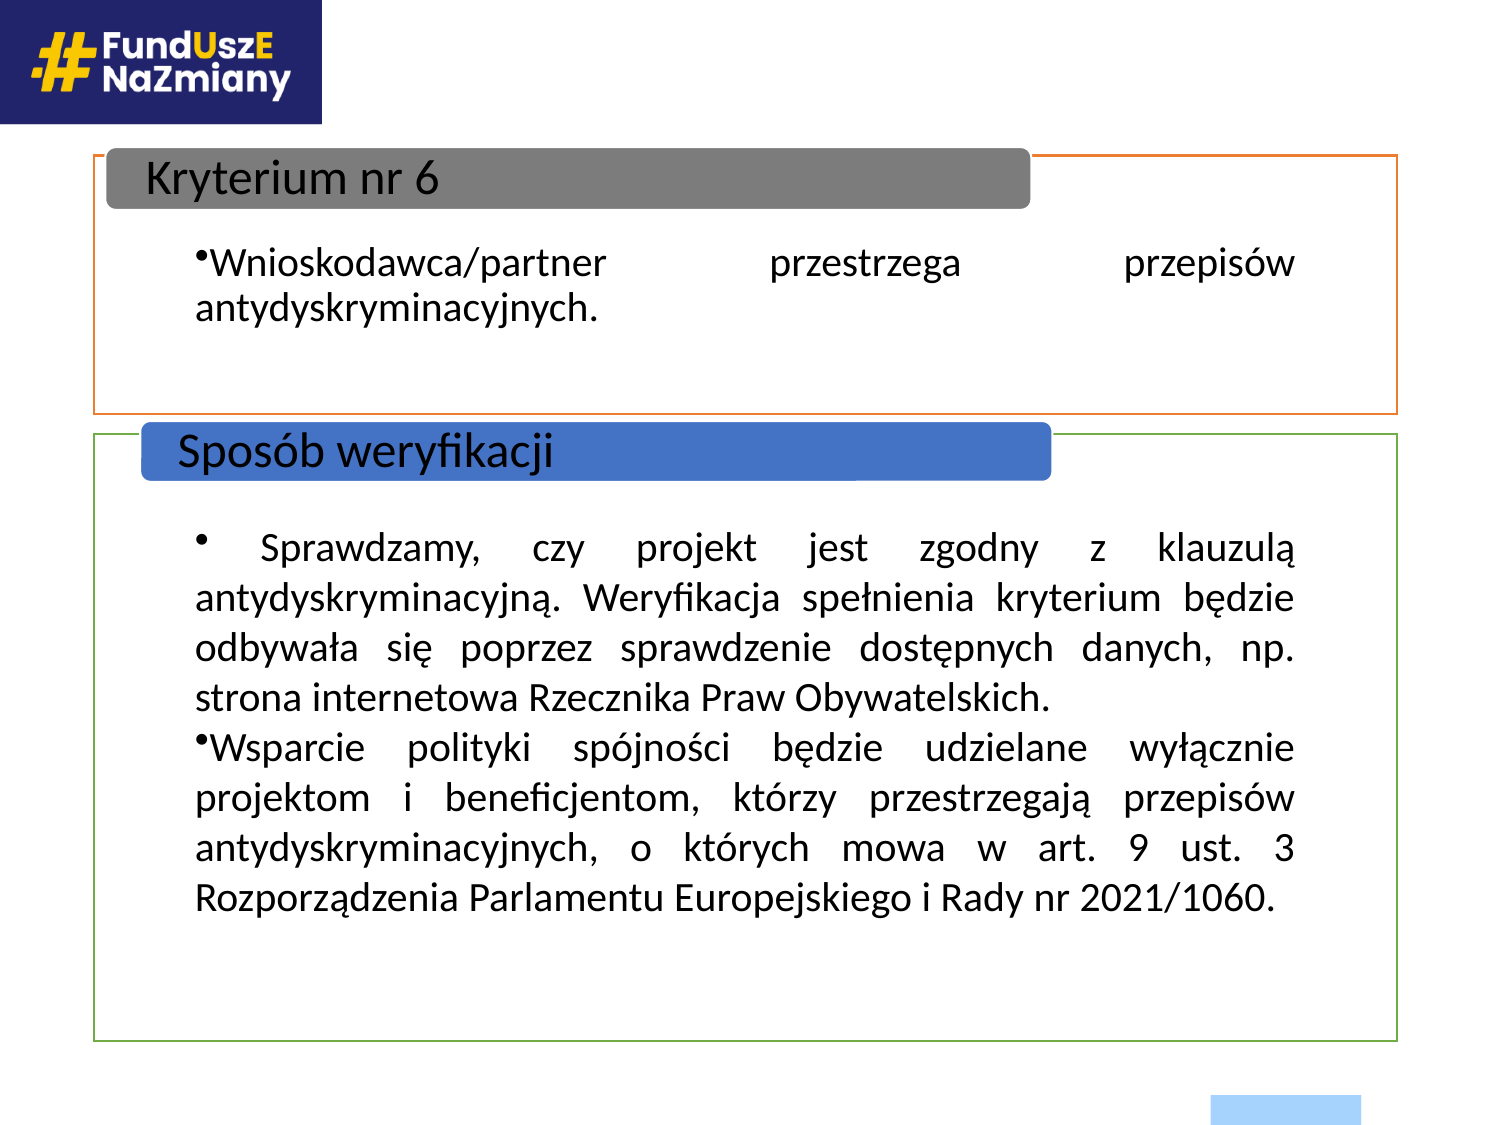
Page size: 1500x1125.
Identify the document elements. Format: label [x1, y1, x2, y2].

list [93, 147, 1397, 1048]
picture [0, 0, 1500, 1125]
